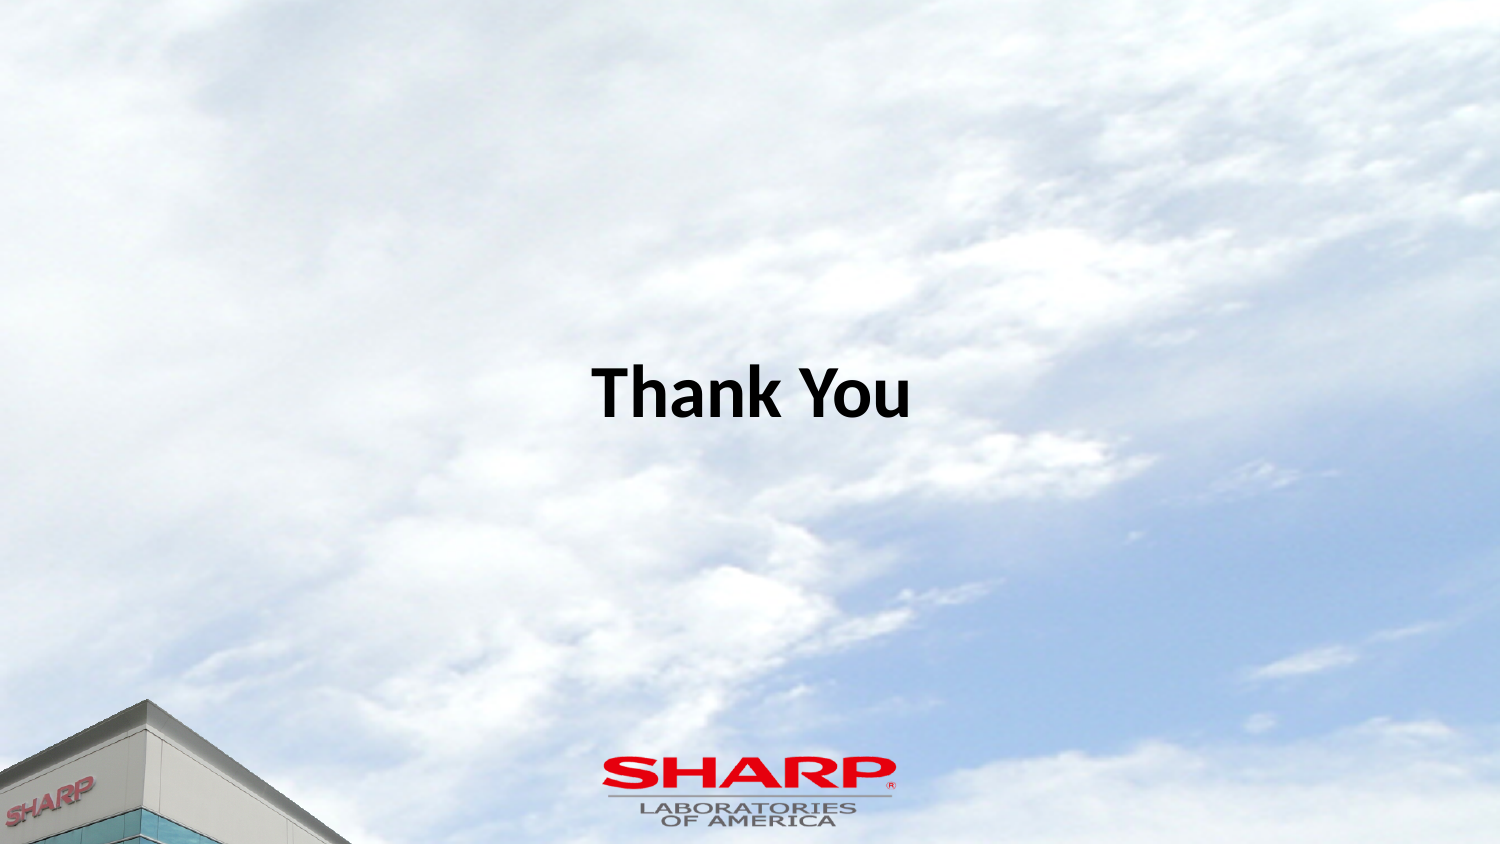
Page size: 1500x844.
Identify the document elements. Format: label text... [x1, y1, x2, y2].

title Thank You [74, 296, 1431, 479]
picture [0, 0, 1500, 844]
